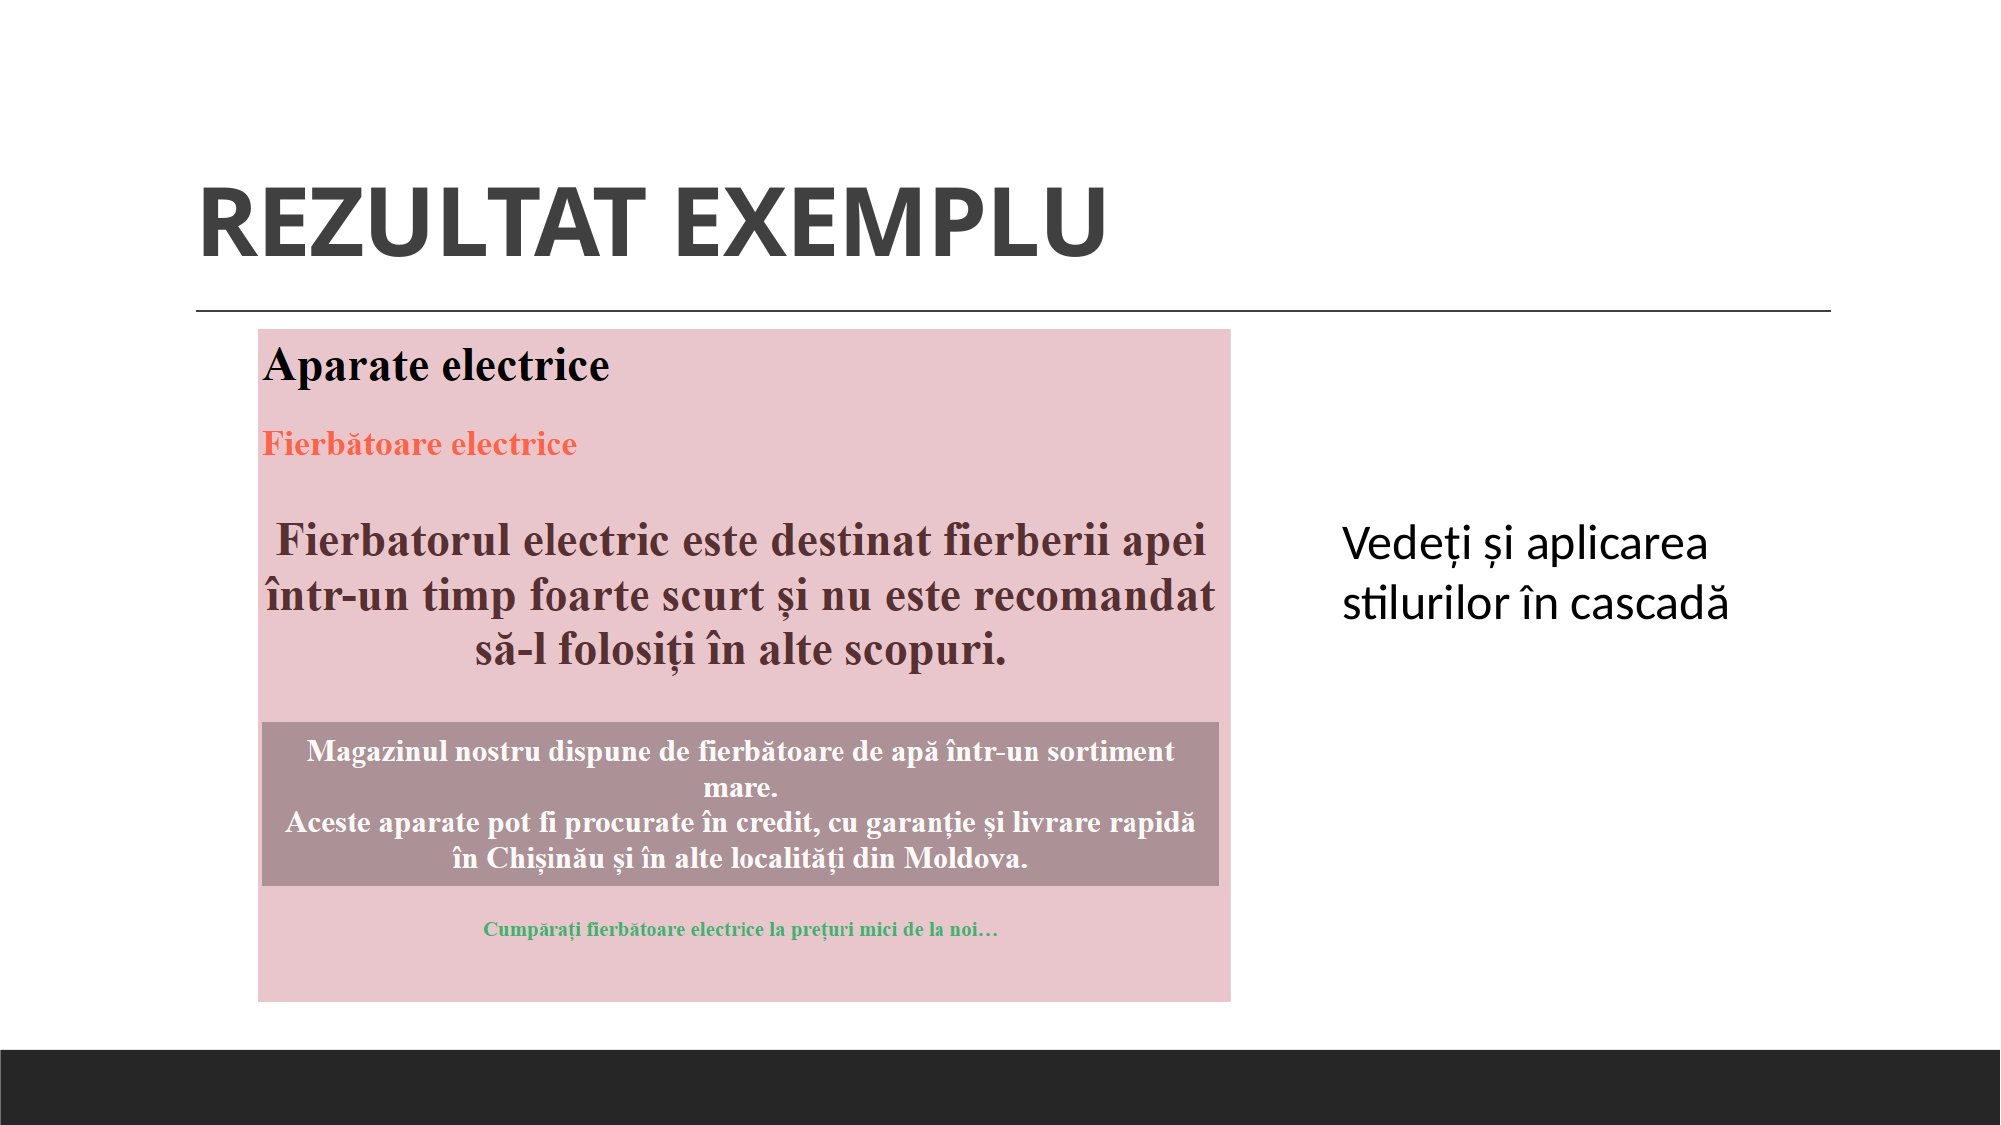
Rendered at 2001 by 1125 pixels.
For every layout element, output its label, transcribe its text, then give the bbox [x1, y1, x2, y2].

picture [257, 328, 1232, 1003]
title REZULTAT EXEMPLU [180, 47, 1830, 285]
text_box Vedeți și aplicarea stilurilor în cascadă [1327, 501, 1830, 637]
